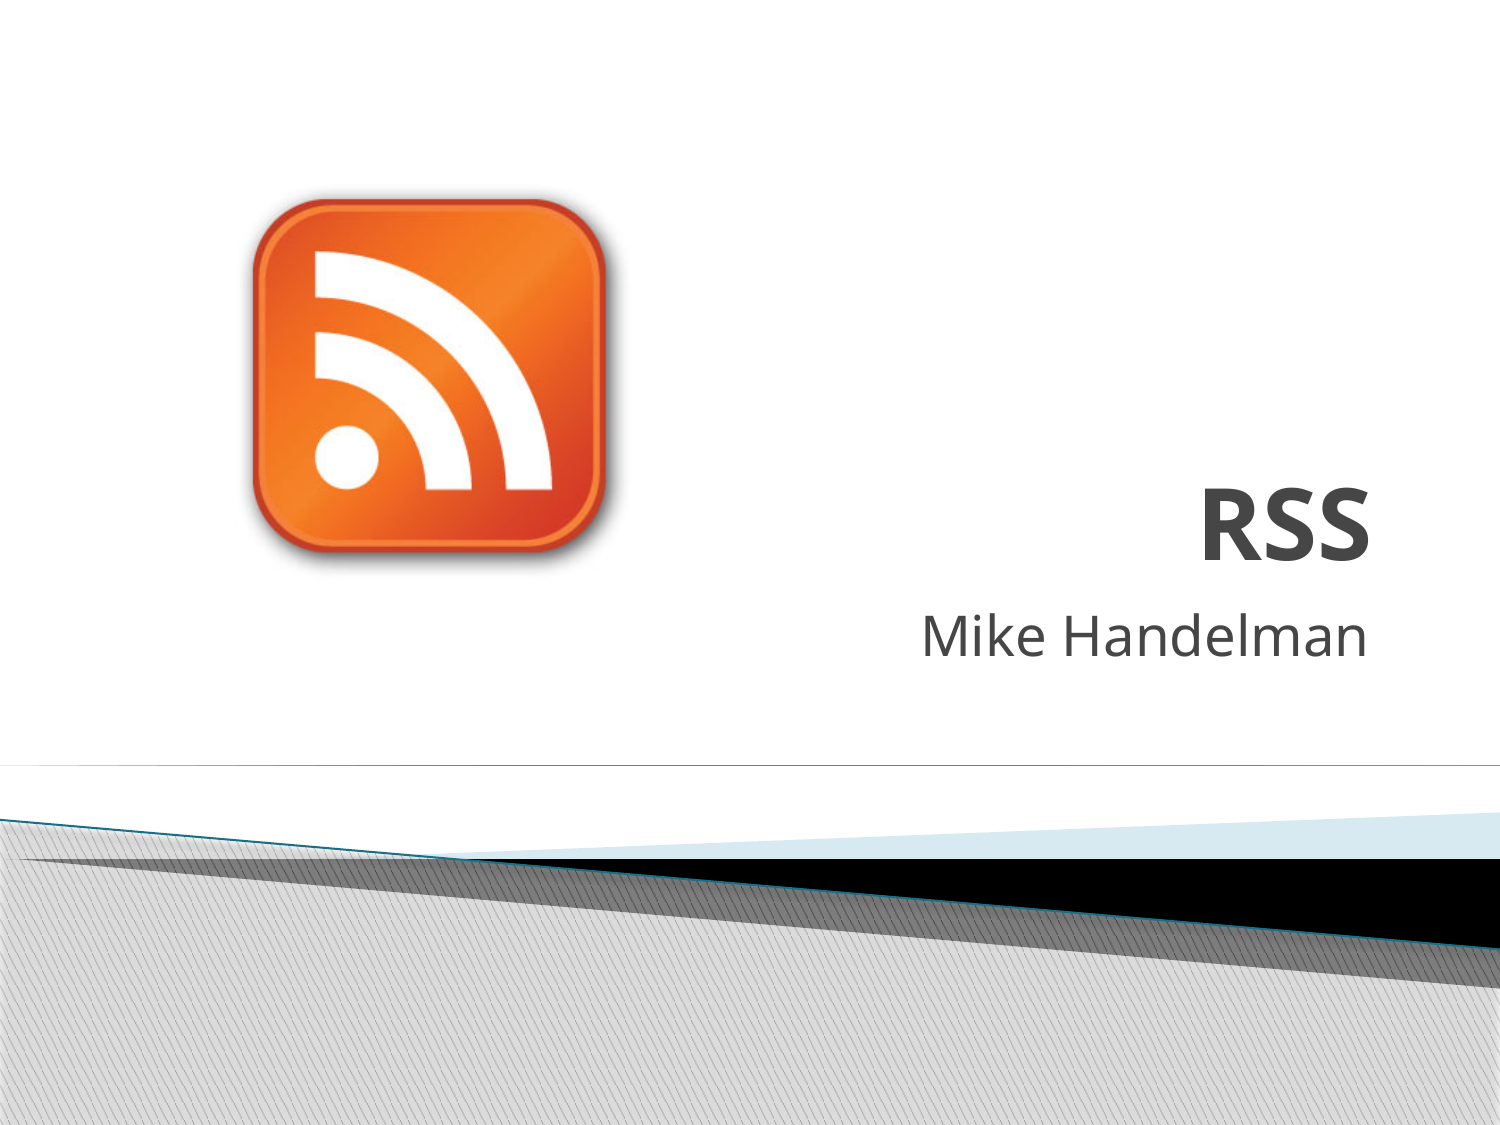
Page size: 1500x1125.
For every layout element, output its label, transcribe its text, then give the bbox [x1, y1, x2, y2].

title RSS [751, 287, 1388, 588]
subtitle Mike Handelman [112, 592, 1388, 790]
picture [5, 859, 1500, 989]
picture [112, 164, 747, 588]
